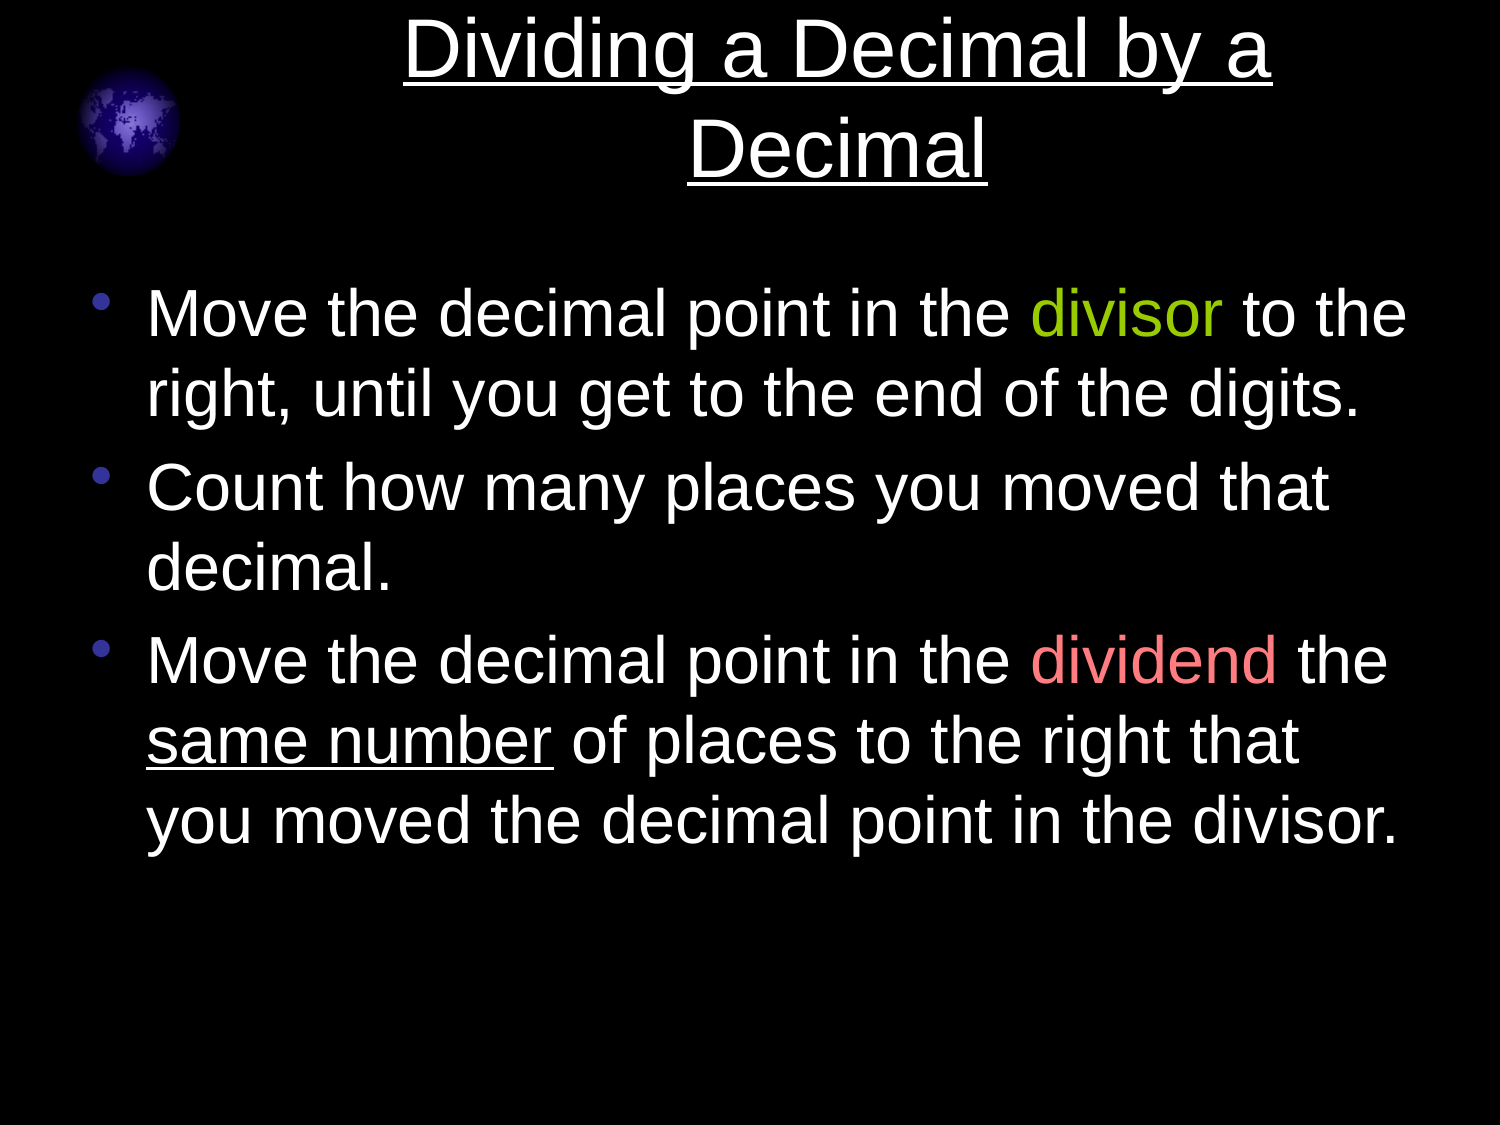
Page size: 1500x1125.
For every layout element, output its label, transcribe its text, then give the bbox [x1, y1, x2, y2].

title Dividing a Decimal by a Decimal [249, 0, 1426, 188]
picture [0, 0, 251, 250]
list Move the decimal point in the divisor to the right, until you get to the end of the digits. Count how many places you moved that decimal. Move the decimal point in the dividend the same number of places to the right that you moved the decimal point in the divisor. [74, 262, 1426, 1006]
